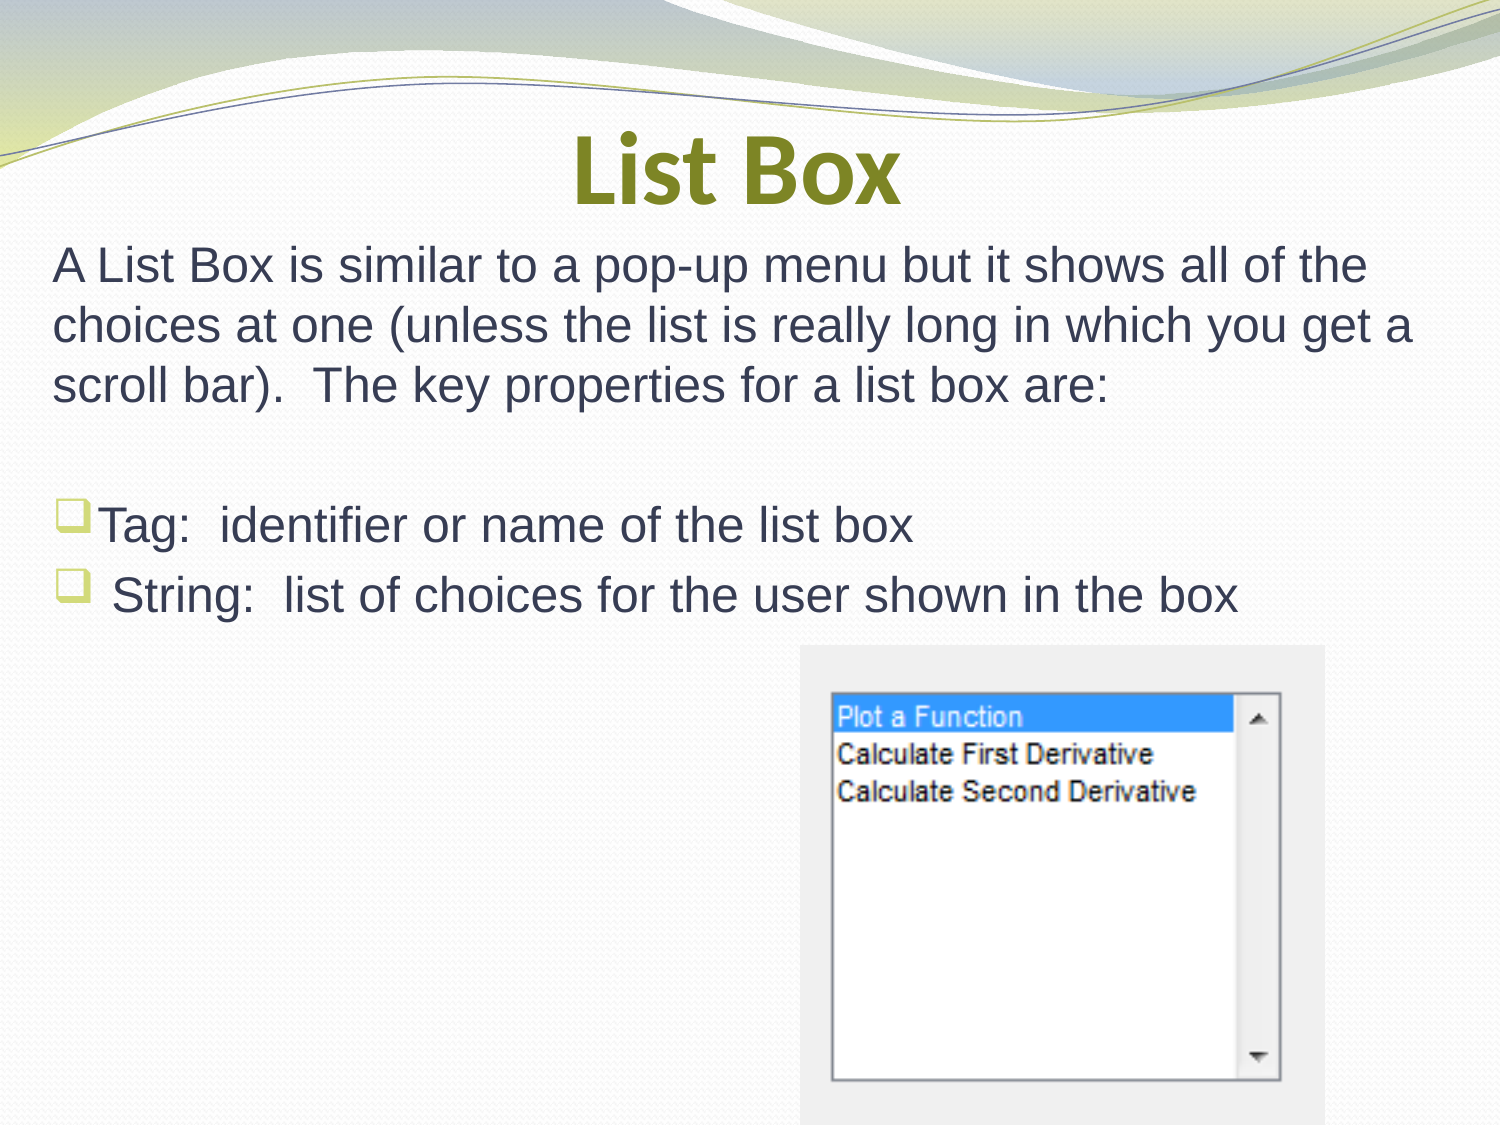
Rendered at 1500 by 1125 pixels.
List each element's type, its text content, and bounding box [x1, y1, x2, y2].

title List Box [62, 37, 1413, 224]
picture [799, 645, 1326, 1125]
list A List Box is similar to a pop-up menu but it shows all of the choices at one (unless the list is really long in which you get a scroll bar). The key properties for a list box are: Tag: identifier or name of the list box String: list of choices for the user shown in the box [37, 224, 1463, 838]
